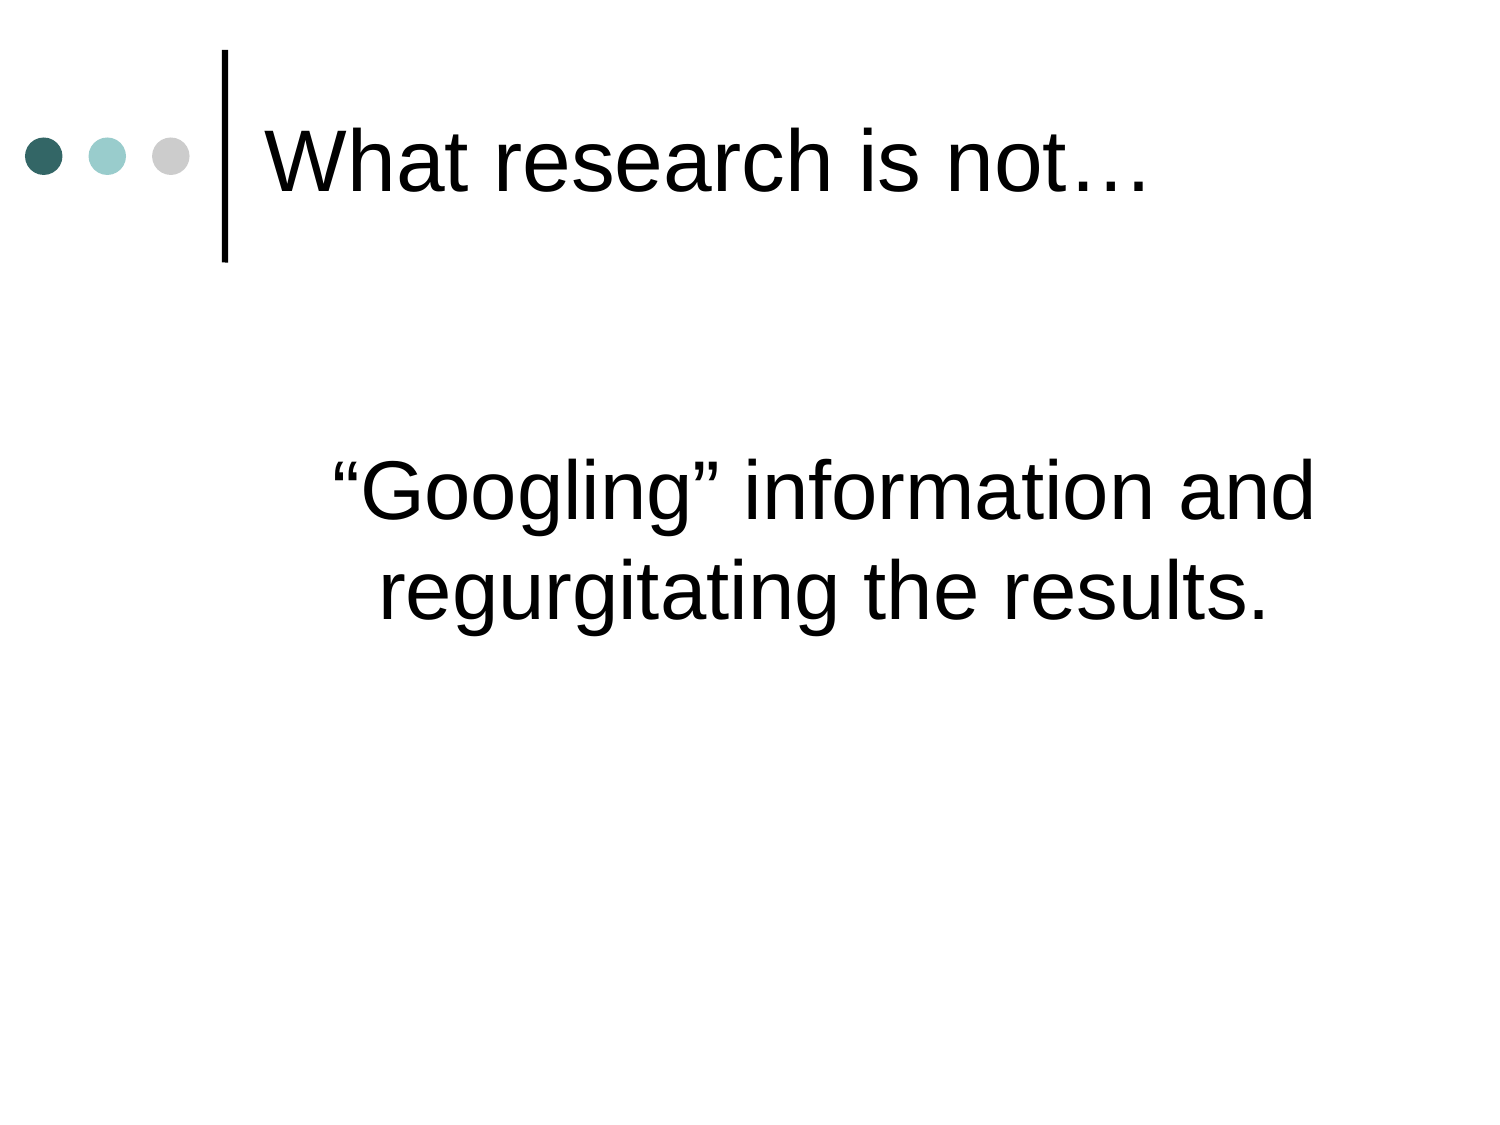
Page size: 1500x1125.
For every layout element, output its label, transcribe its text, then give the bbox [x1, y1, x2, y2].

title What research is not… [249, 31, 1400, 282]
list “Googling” information and regurgitating the results. [249, 312, 1400, 988]
